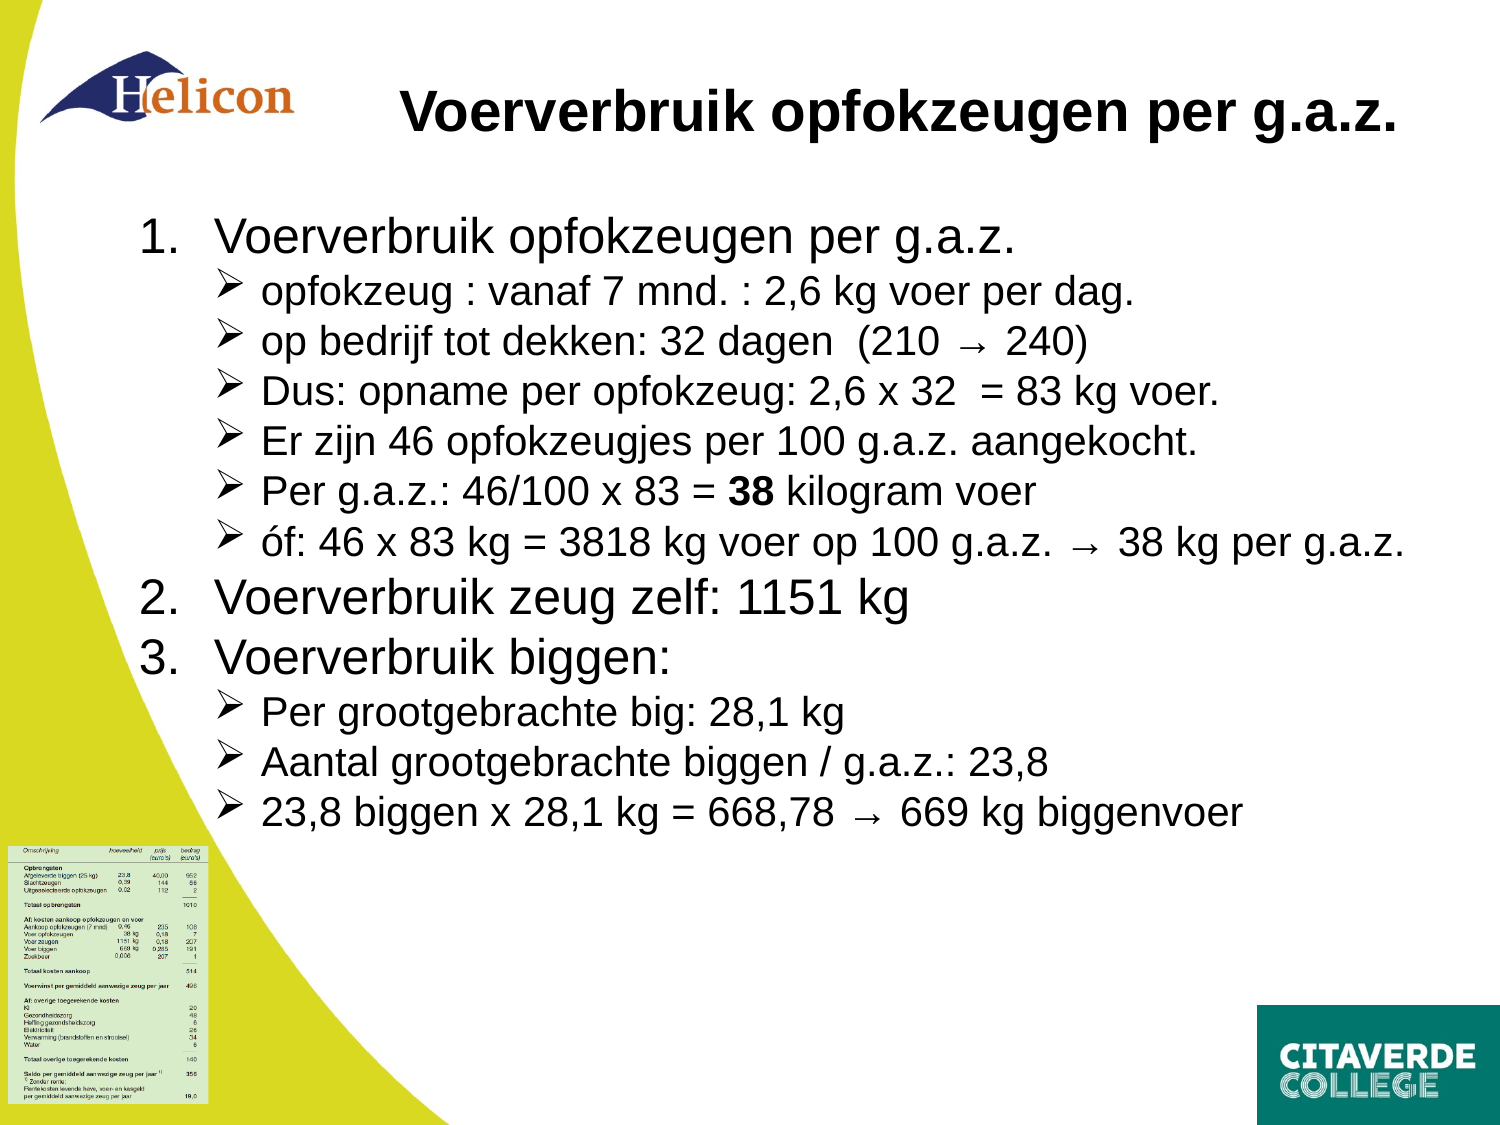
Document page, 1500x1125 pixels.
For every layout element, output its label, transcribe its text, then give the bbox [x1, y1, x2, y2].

picture [0, 0, 1500, 1125]
title Voerverbruik opfokzeugen per g.a.z. [324, 54, 1415, 161]
list Voerverbruik opfokzeugen per g.a.z. opfokzeug : vanaf 7 mnd. : 2,6 kg voer per dag. op bedrijf tot dekken: 32 dagen (210 → 240) Dus: opname per opfokzeug: 2,6 x 32 = 83 kg voer. Er zijn 46 opfokzeugjes per 100 g.a.z. aangekocht. Per g.a.z.: 46/100 x 83 = 38 kilogram voer óf: 46 x 83 kg = 3818 kg voer op 100 g.a.z. → 38 kg per g.a.z. Voerverbruik zeug zelf: 1151 kg Voerverbruik biggen: Per grootgebrachte big: 28,1 kg Aantal grootgebrachte biggen / g.a.z.: 23,8 23,8 biggen x 28,1 kg = 668,78 → 669 kg biggenvoer [123, 196, 1425, 1005]
